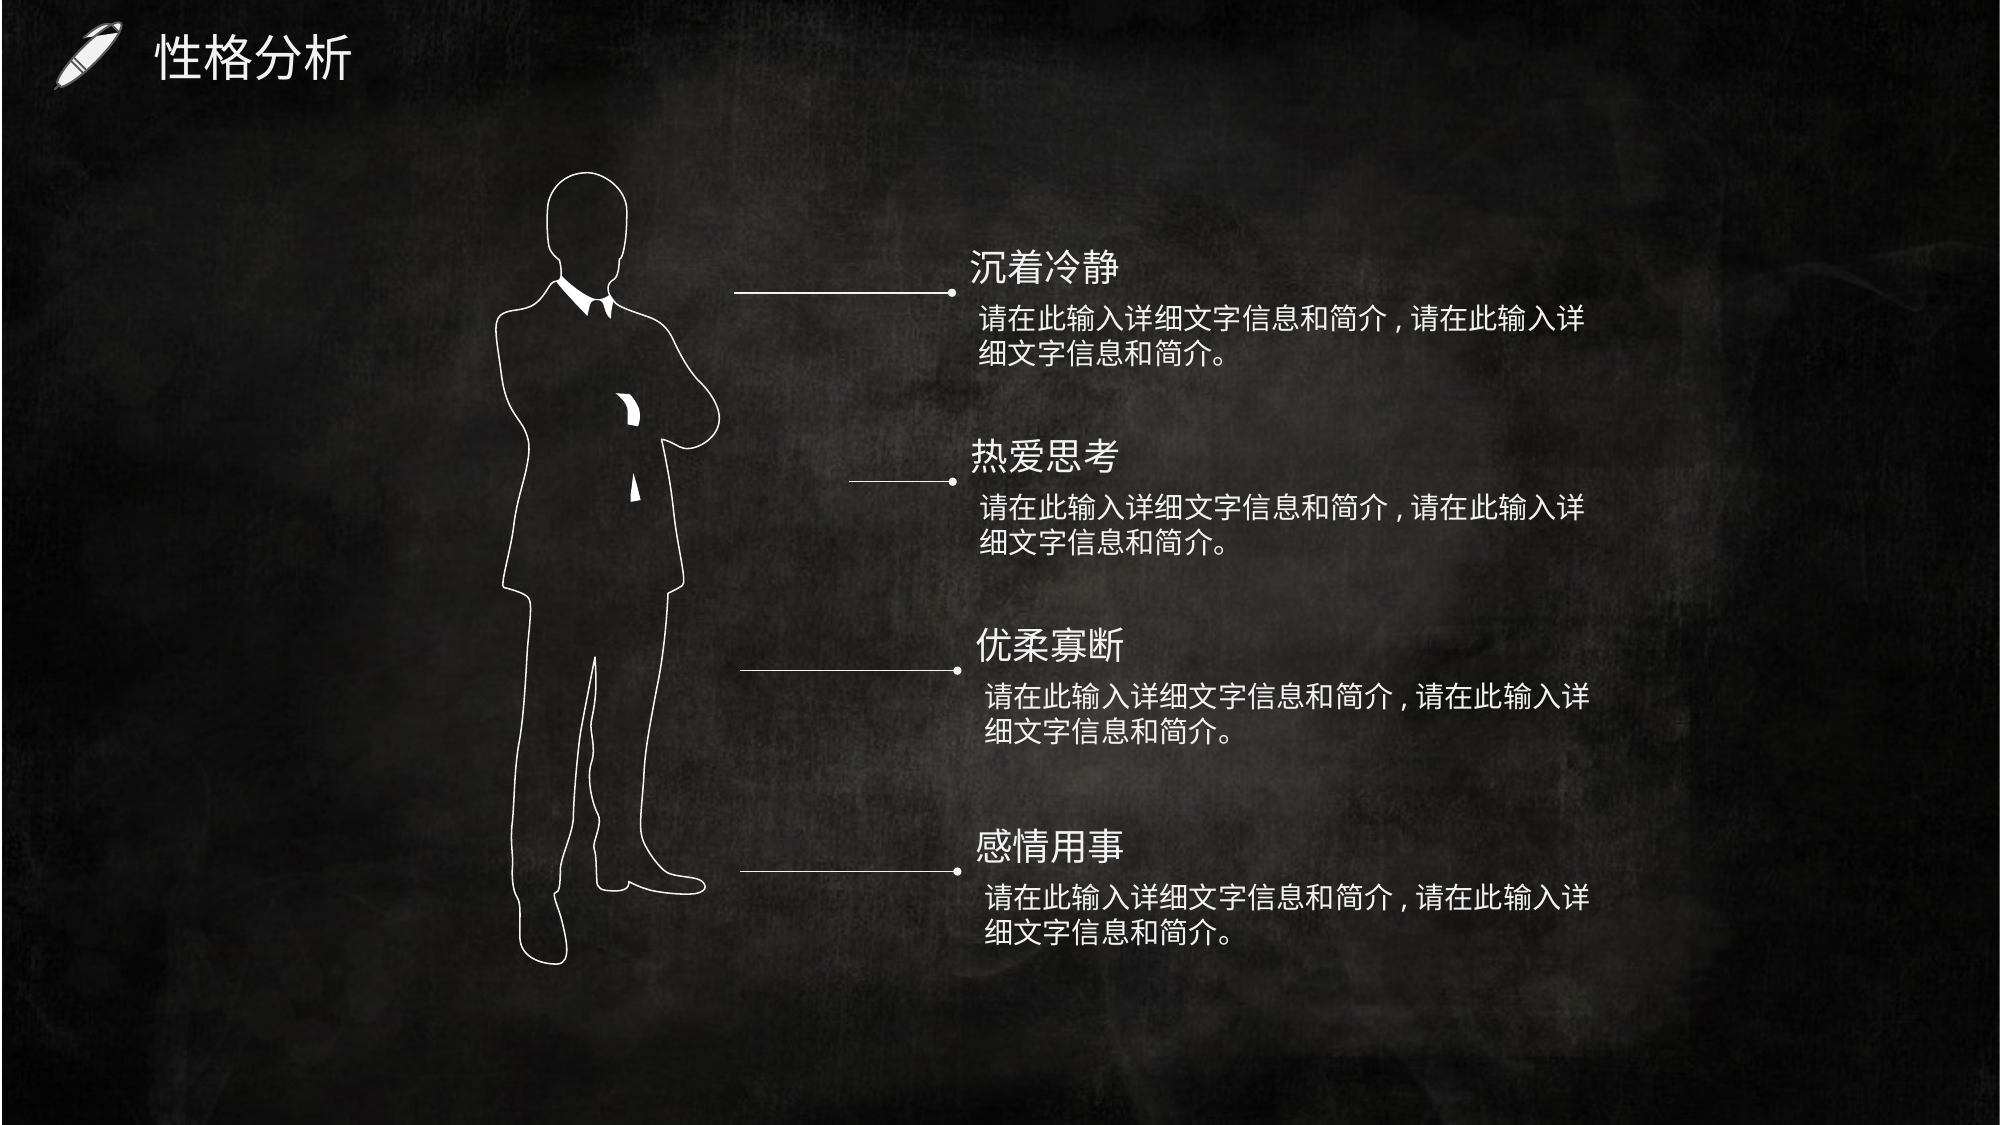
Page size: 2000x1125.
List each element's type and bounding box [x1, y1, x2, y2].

text_box [964, 425, 1626, 568]
picture [1, 0, 2000, 1125]
text_box [969, 614, 1631, 757]
text_box [969, 814, 1631, 958]
text_box [491, 172, 723, 965]
text_box [963, 236, 1625, 379]
